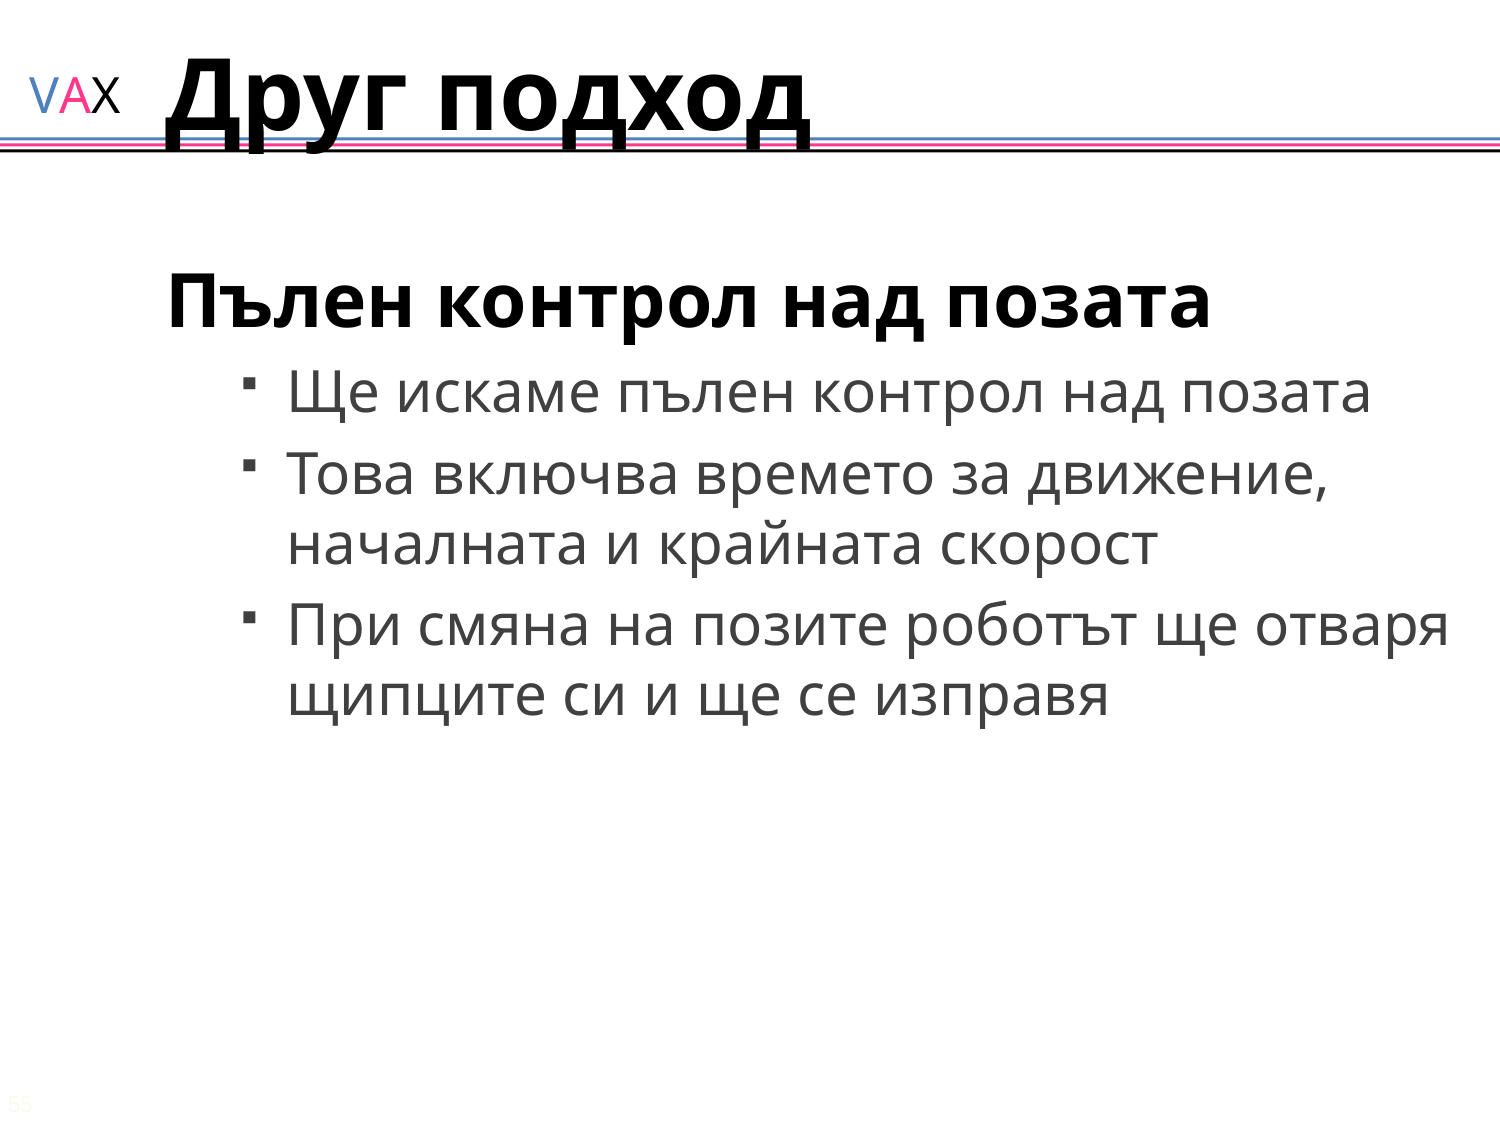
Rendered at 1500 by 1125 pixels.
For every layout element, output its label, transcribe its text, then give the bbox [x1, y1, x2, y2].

list Пълен контрол над позата Ще искаме пълен контрол над позата Това включва времето за движение, началната и крайната скорост При смяна на позите роботът ще отваря щипците си и ще се изправя [150, 200, 1488, 1113]
title Друг подход [0, 37, 1500, 144]
